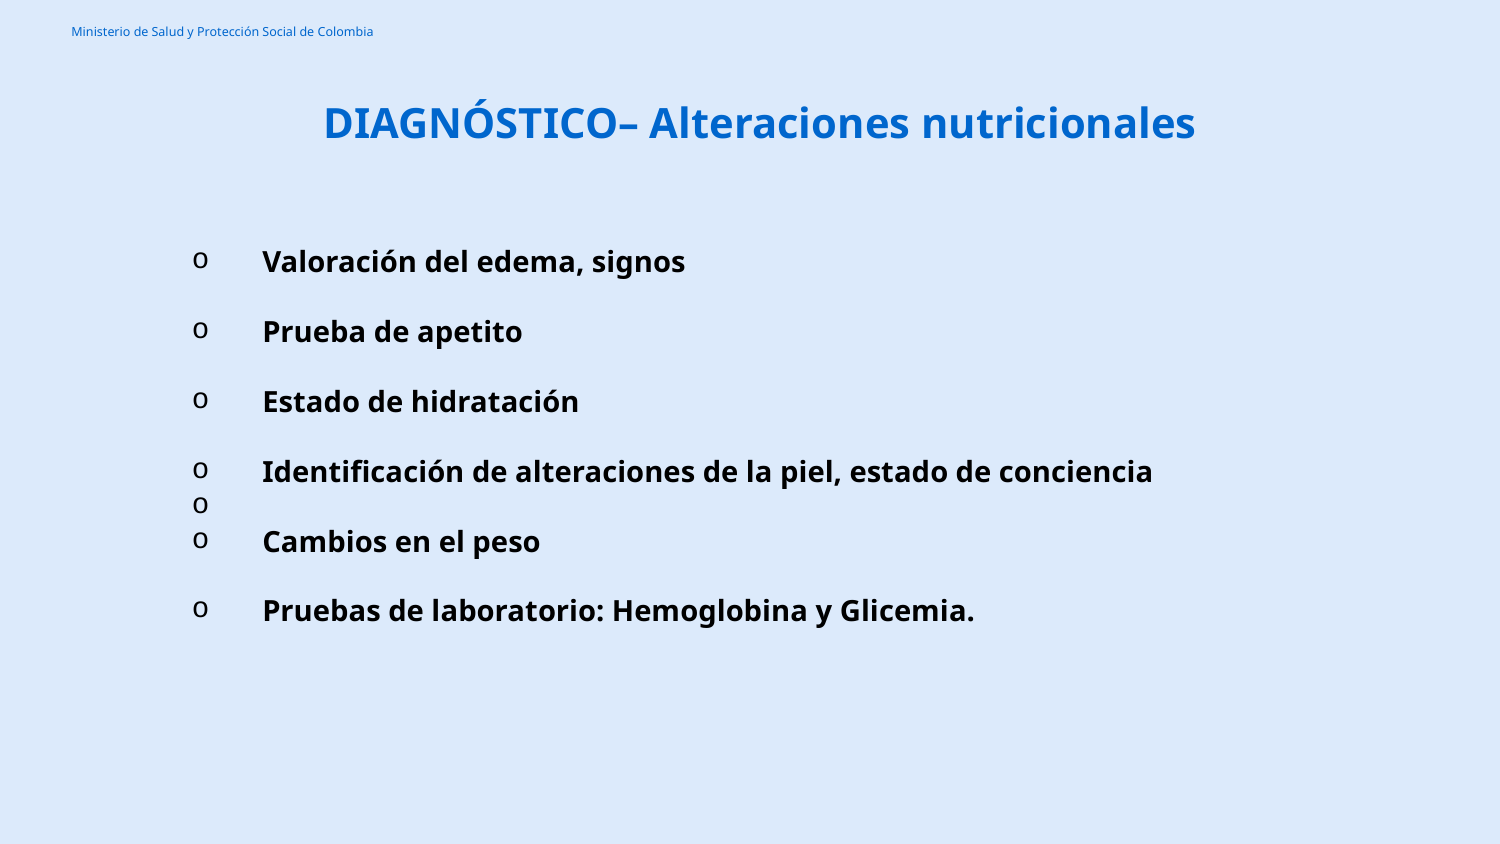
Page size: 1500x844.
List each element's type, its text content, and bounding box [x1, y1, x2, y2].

text_box DIAGNÓSTICO– Alteraciones nutricionales [100, 94, 1420, 155]
text_box Valoración del edema, signos Prueba de apetito Estado de hidratación Identificación de alteraciones de la piel, estado de conciencia Cambios en el peso Pruebas de laboratorio: Hemoglobina y Glicemia. [180, 237, 1281, 634]
